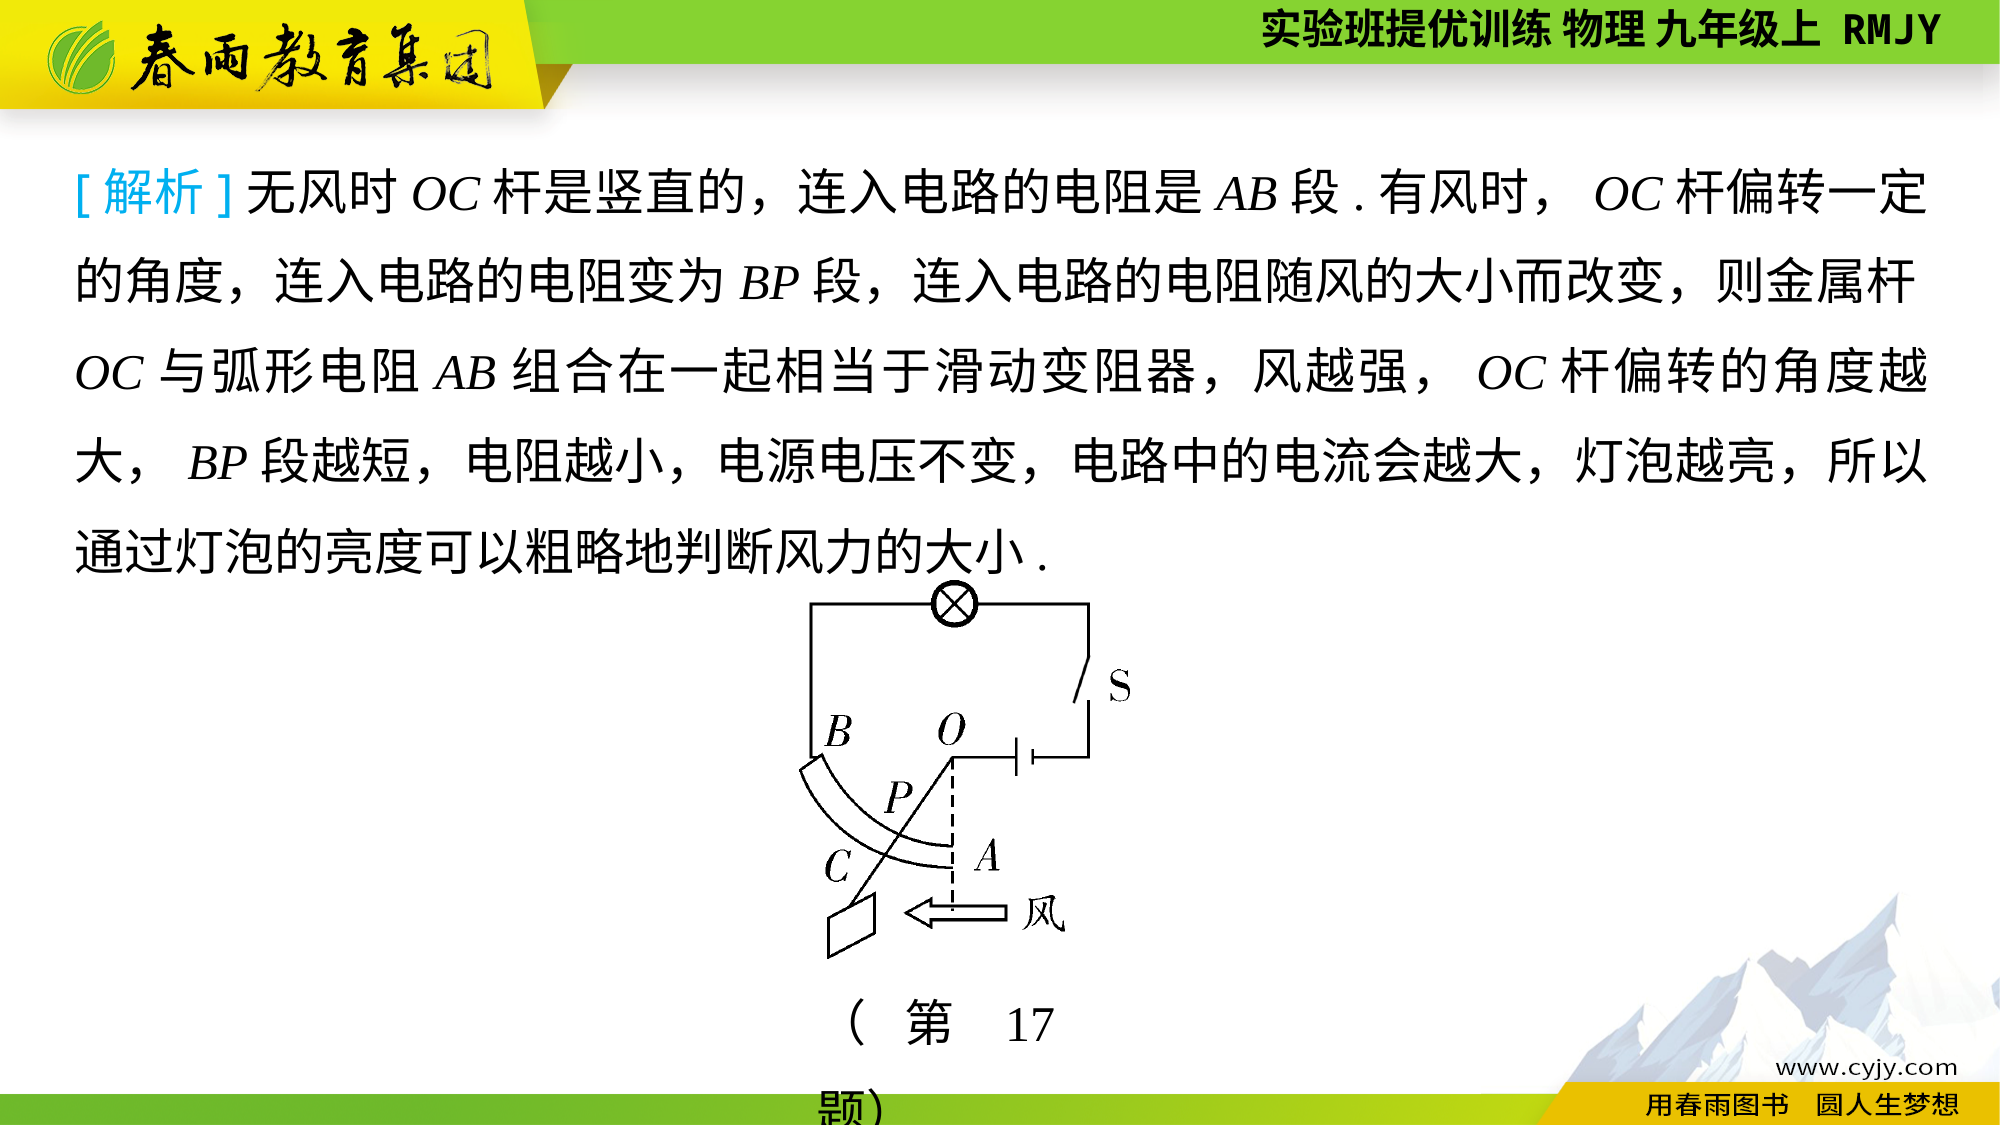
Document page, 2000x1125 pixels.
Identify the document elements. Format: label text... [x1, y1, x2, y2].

picture [0, 0, 2000, 1125]
list [解析]无风时OC杆是竖直的，连入电路的电阻是AB段.有风时，OC杆偏转一定的角度，连入电路的电阻变为BP段，连入电路的电阻随风的大小而改变，则金属杆OC与弧形电阻AB组合在一起相当于滑动变阻器，风越强，OC杆偏转的角度越大，BP段越短，电阻越小，电源电压不变，电路中的电流会越大，灯泡越亮，所以通过灯泡的亮度可以粗略地判断风力的大小. [59, 122, 1944, 581]
text_box （第17题） [801, 966, 1082, 1060]
